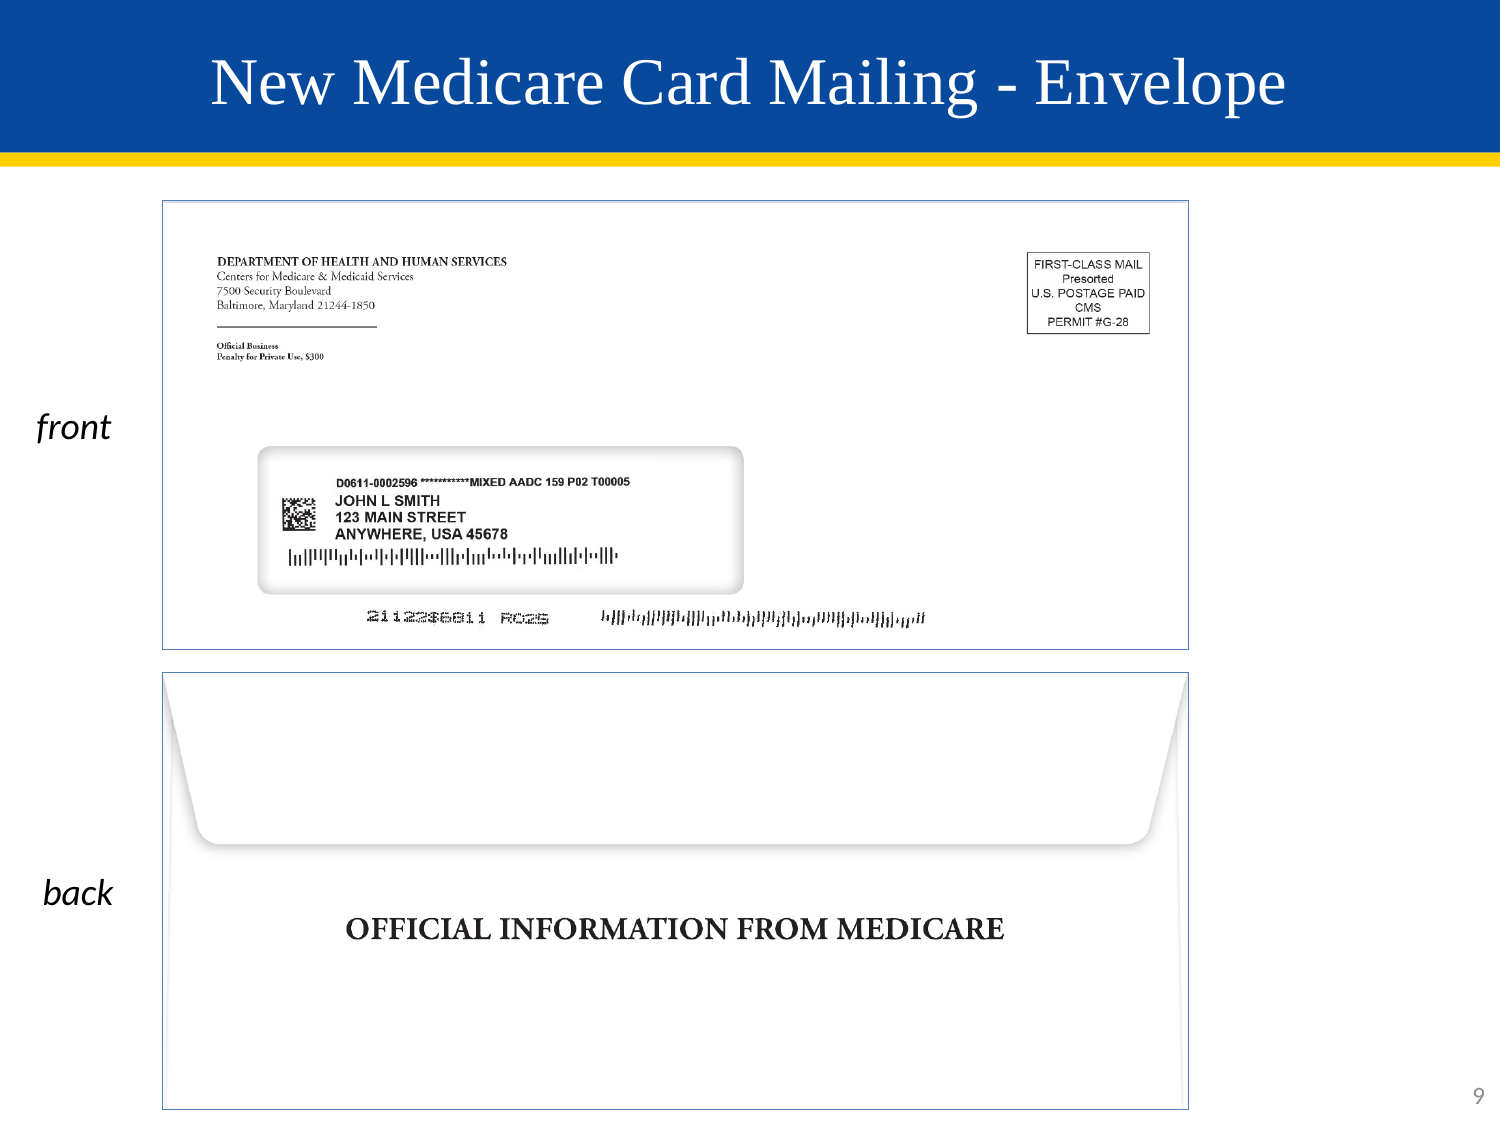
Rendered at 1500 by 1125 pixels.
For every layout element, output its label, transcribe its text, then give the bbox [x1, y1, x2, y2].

text_box front [0, 394, 149, 455]
text_box back [2, 860, 153, 921]
title New Medicare Card Mailing - Envelope [149, 37, 1350, 159]
picture [162, 199, 1189, 651]
picture [162, 672, 1189, 1110]
